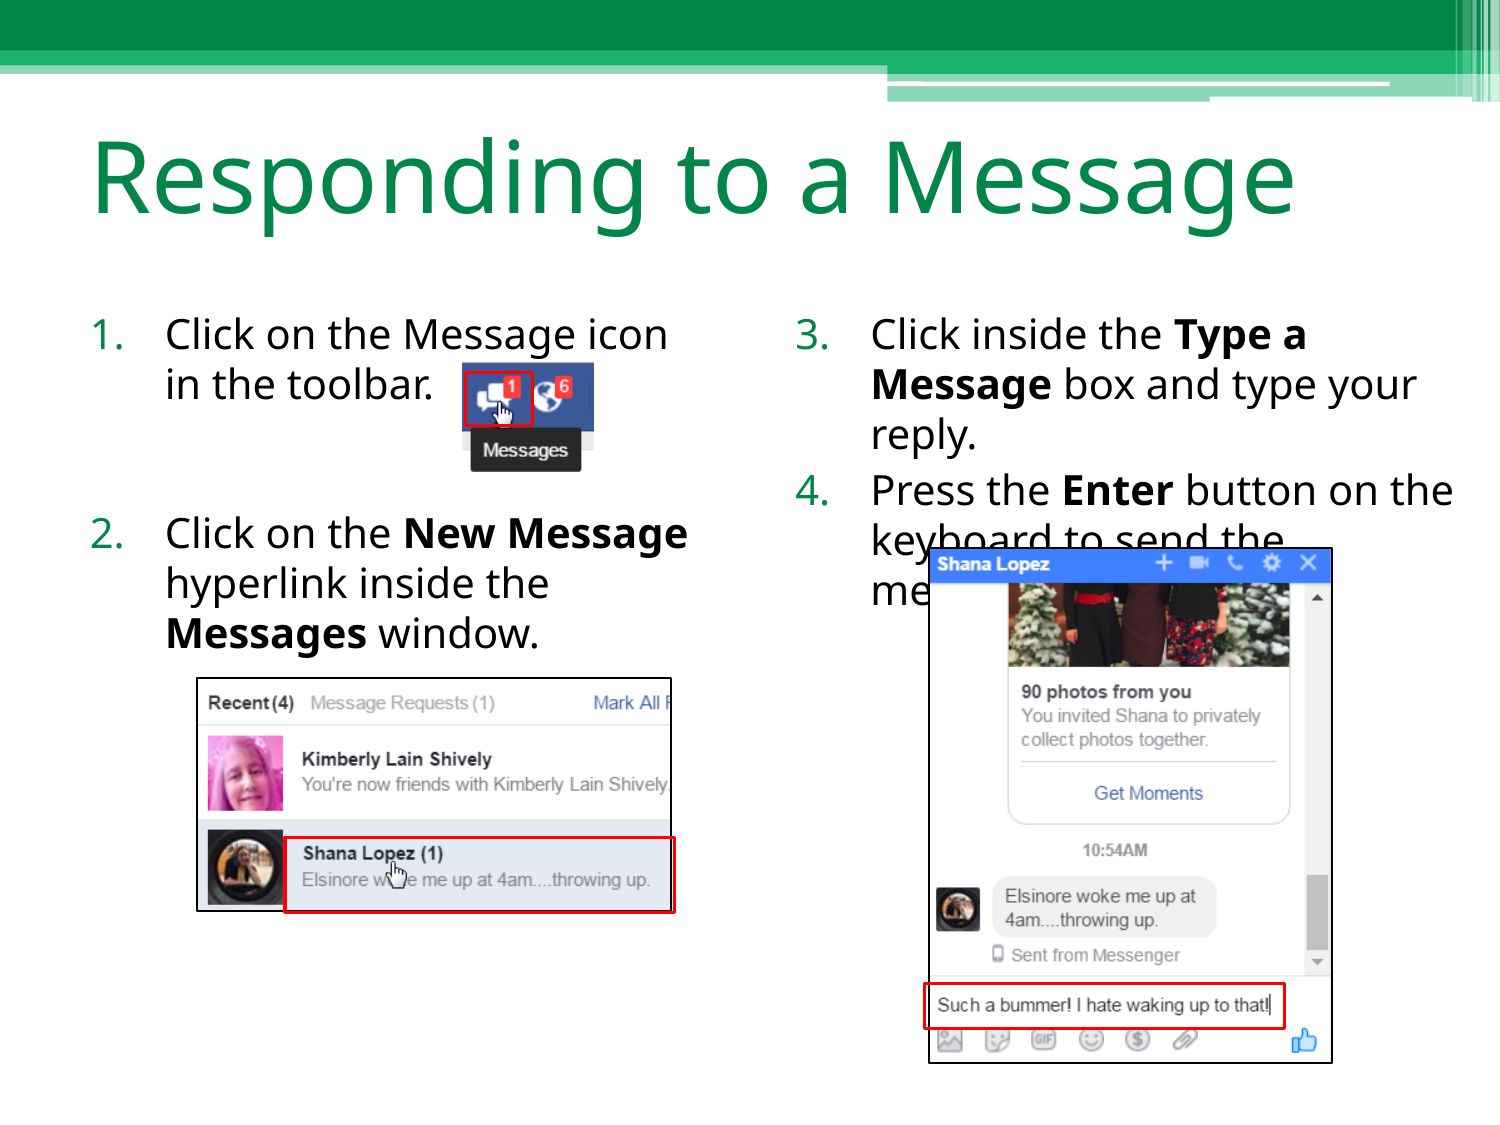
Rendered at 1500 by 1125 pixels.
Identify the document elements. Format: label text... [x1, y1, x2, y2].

text_box Click inside the Type a Message box and type your reply. Press the Enter button on the keyboard to send the message. [780, 299, 1488, 1063]
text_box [198, 678, 675, 913]
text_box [924, 548, 1332, 1063]
list Click on the Message icon in the toolbar. Click on the New Message hyperlink inside the Messages window. [75, 299, 763, 1063]
title Responding to a Message [75, 85, 1425, 261]
picture [462, 362, 594, 477]
